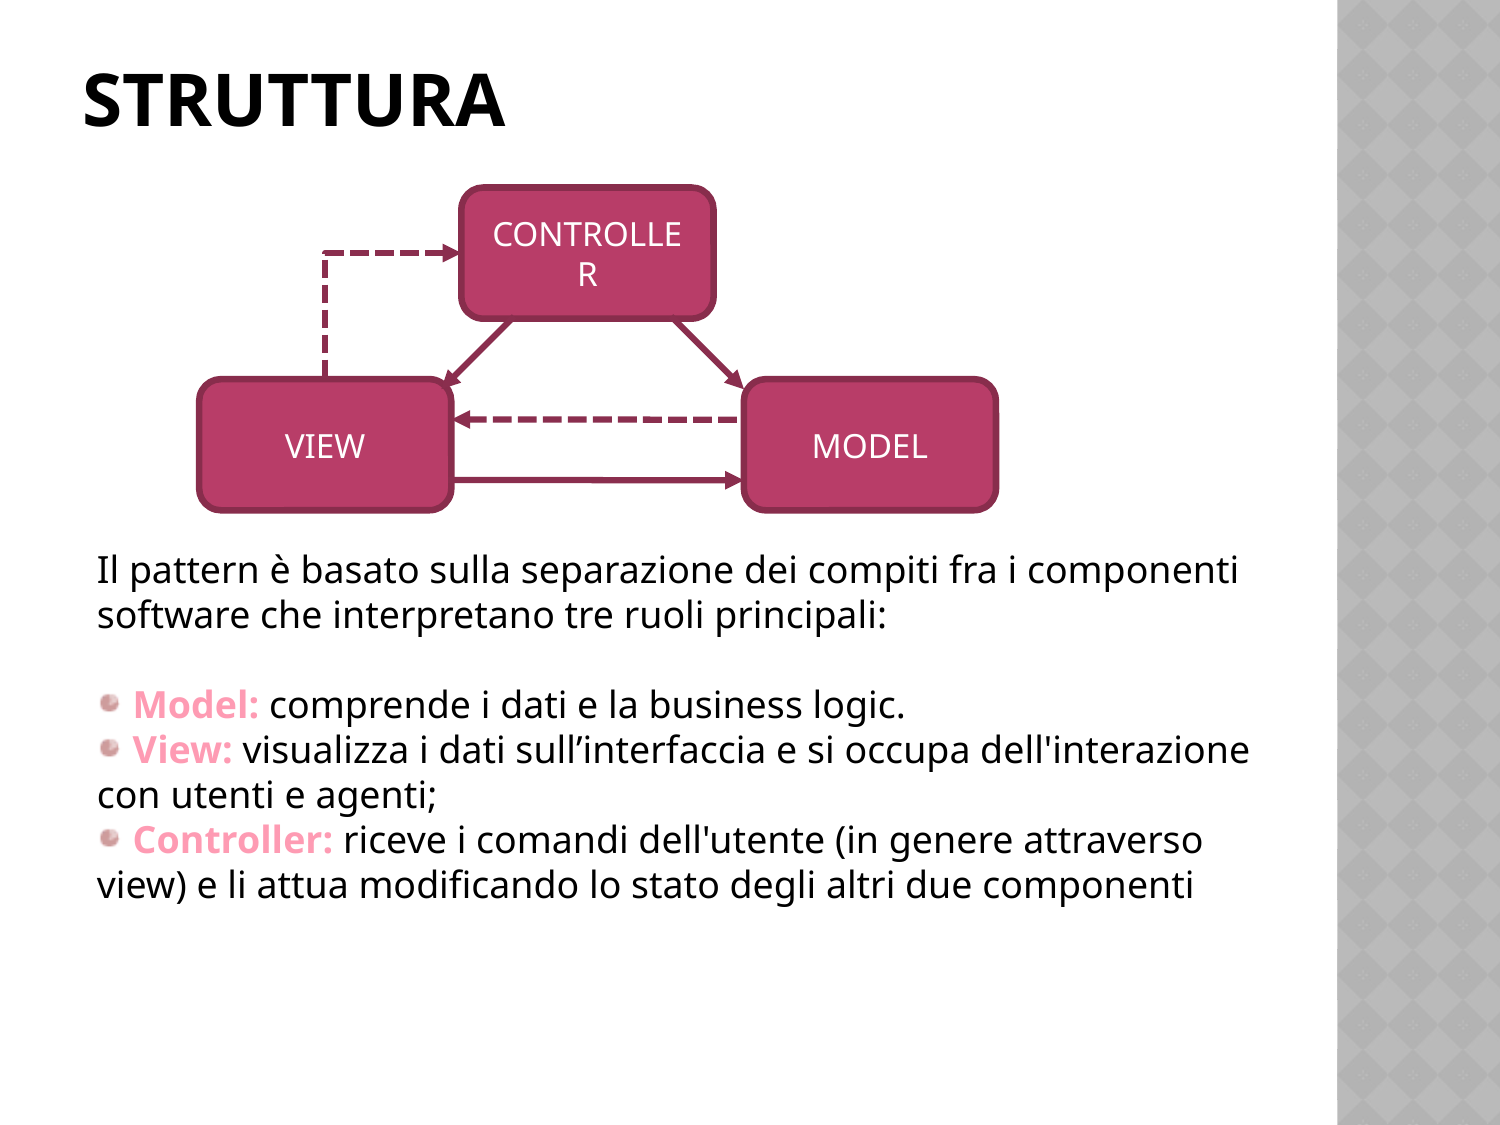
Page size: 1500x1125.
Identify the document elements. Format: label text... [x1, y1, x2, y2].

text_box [198, 186, 997, 511]
text_box Il pattern è basato sulla separazione dei compiti fra i componenti software che interpretano tre ruoli principali: Model: comprende i dati e la business logic. View: visualizza i dati sull’interfaccia e si occupa dell'interazione con utenti e agenti; Controller: riceve i comandi dell'utente (in genere attraverso view) e li attua modificando lo stato degli altri due componenti [82, 538, 1278, 959]
picture [96, 735, 124, 762]
title STRUTTURA [75, 52, 1263, 141]
picture [96, 825, 124, 852]
picture [96, 690, 124, 717]
